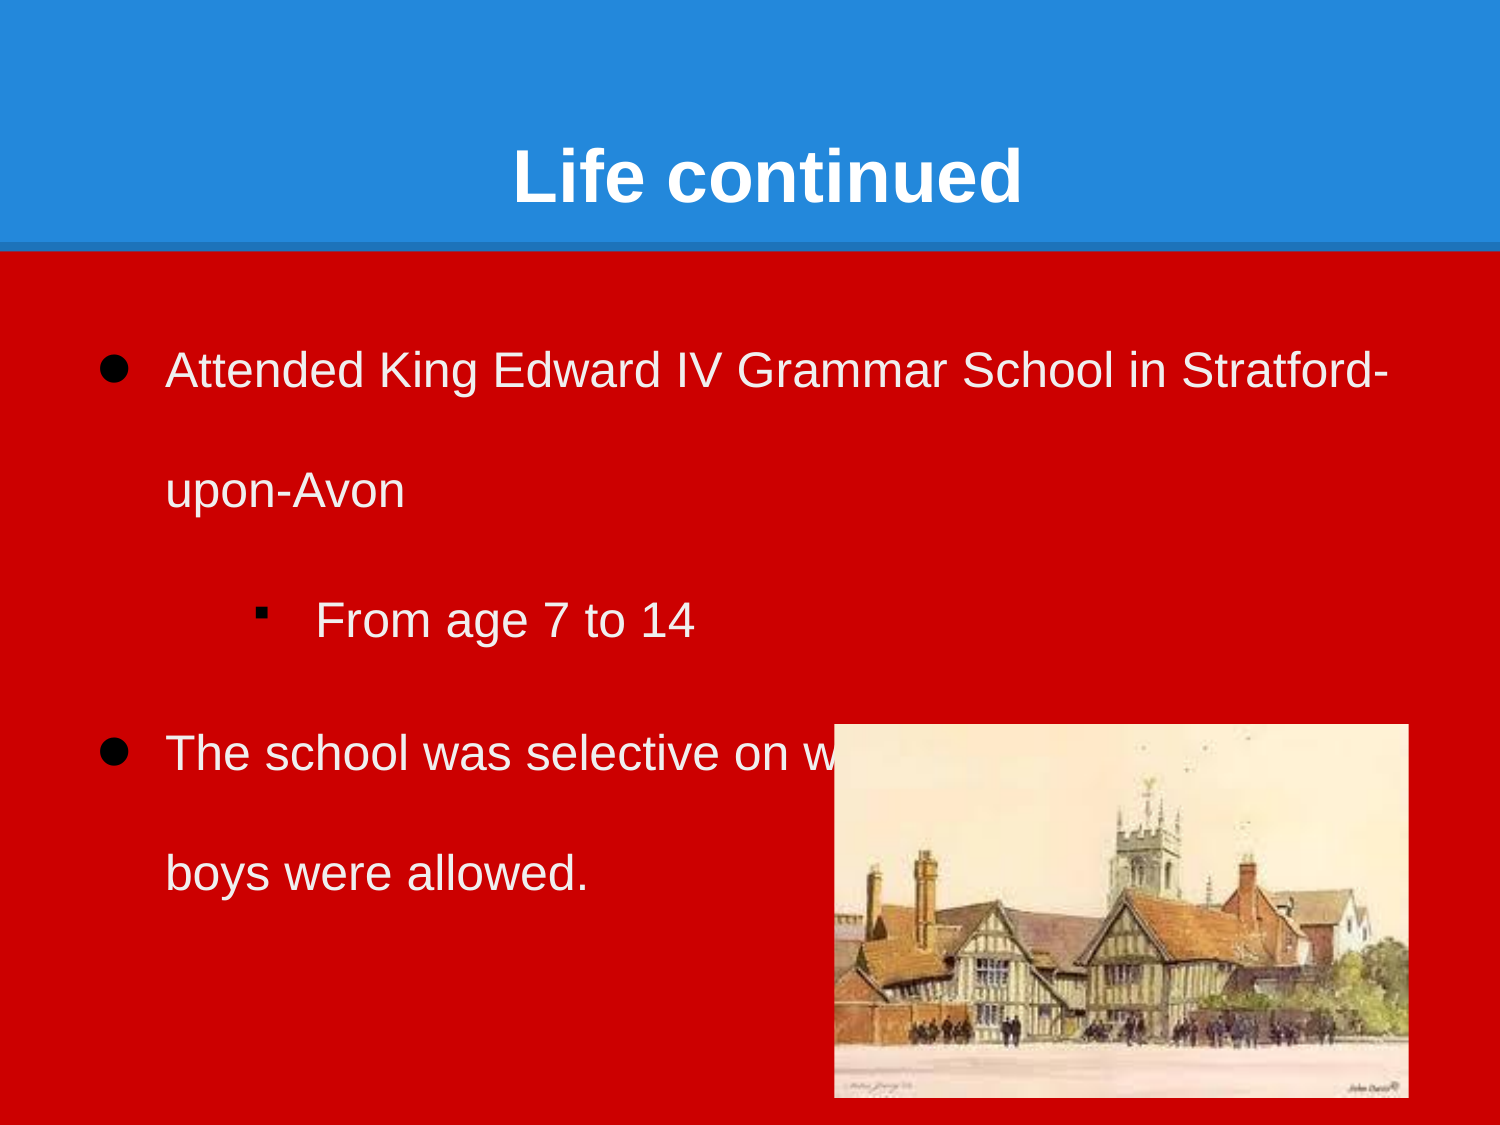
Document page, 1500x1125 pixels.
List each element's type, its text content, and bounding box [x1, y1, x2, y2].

list Attended King Edward IV Grammar School in Stratford-upon-Avon From age 7 to 14 The school was selective on who could enter and only boys were allowed. [75, 262, 1425, 931]
title Life continued [75, 14, 1425, 233]
text_box [834, 724, 1409, 1098]
